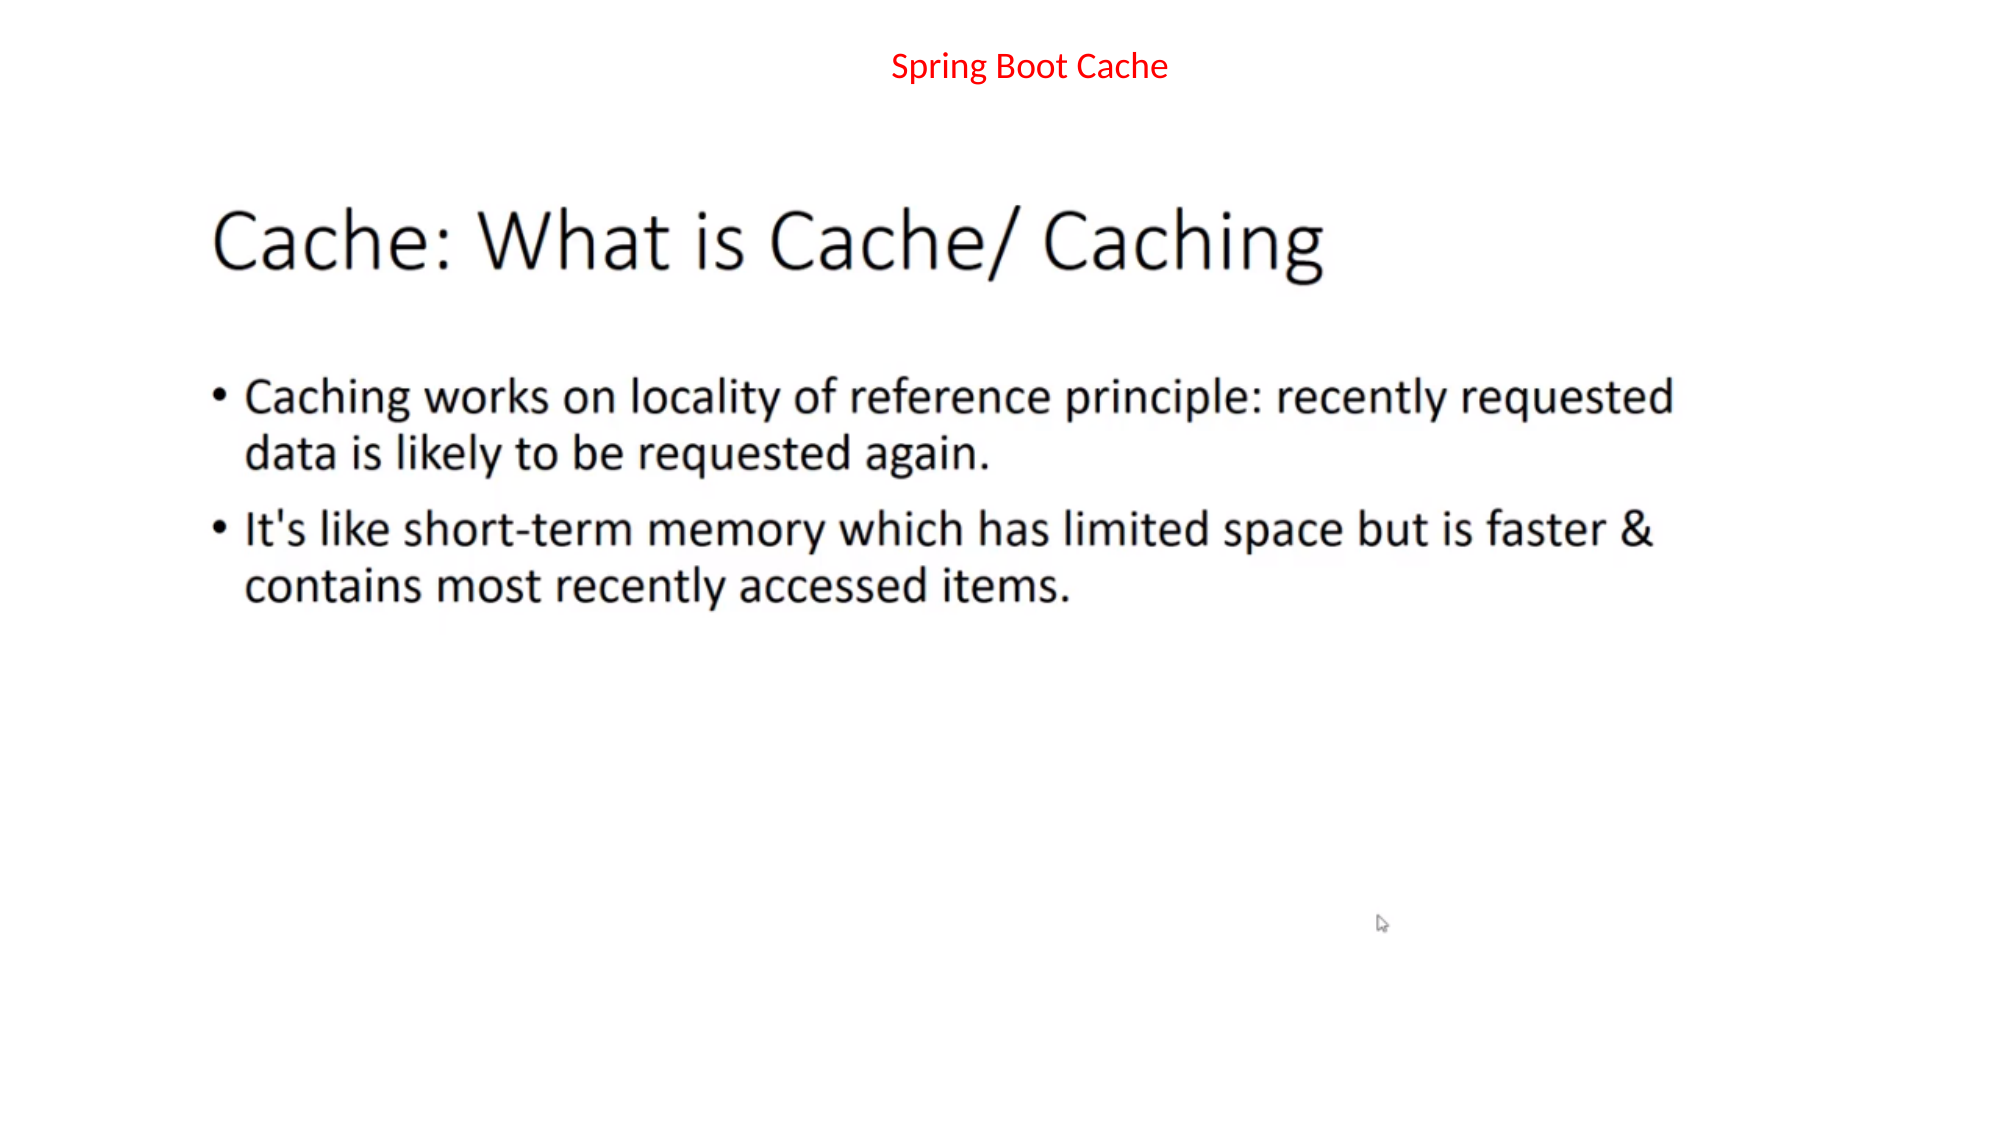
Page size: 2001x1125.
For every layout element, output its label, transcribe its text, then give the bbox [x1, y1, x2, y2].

picture [153, 157, 1847, 968]
text_box Spring Boot Cache [508, 0, 1552, 128]
